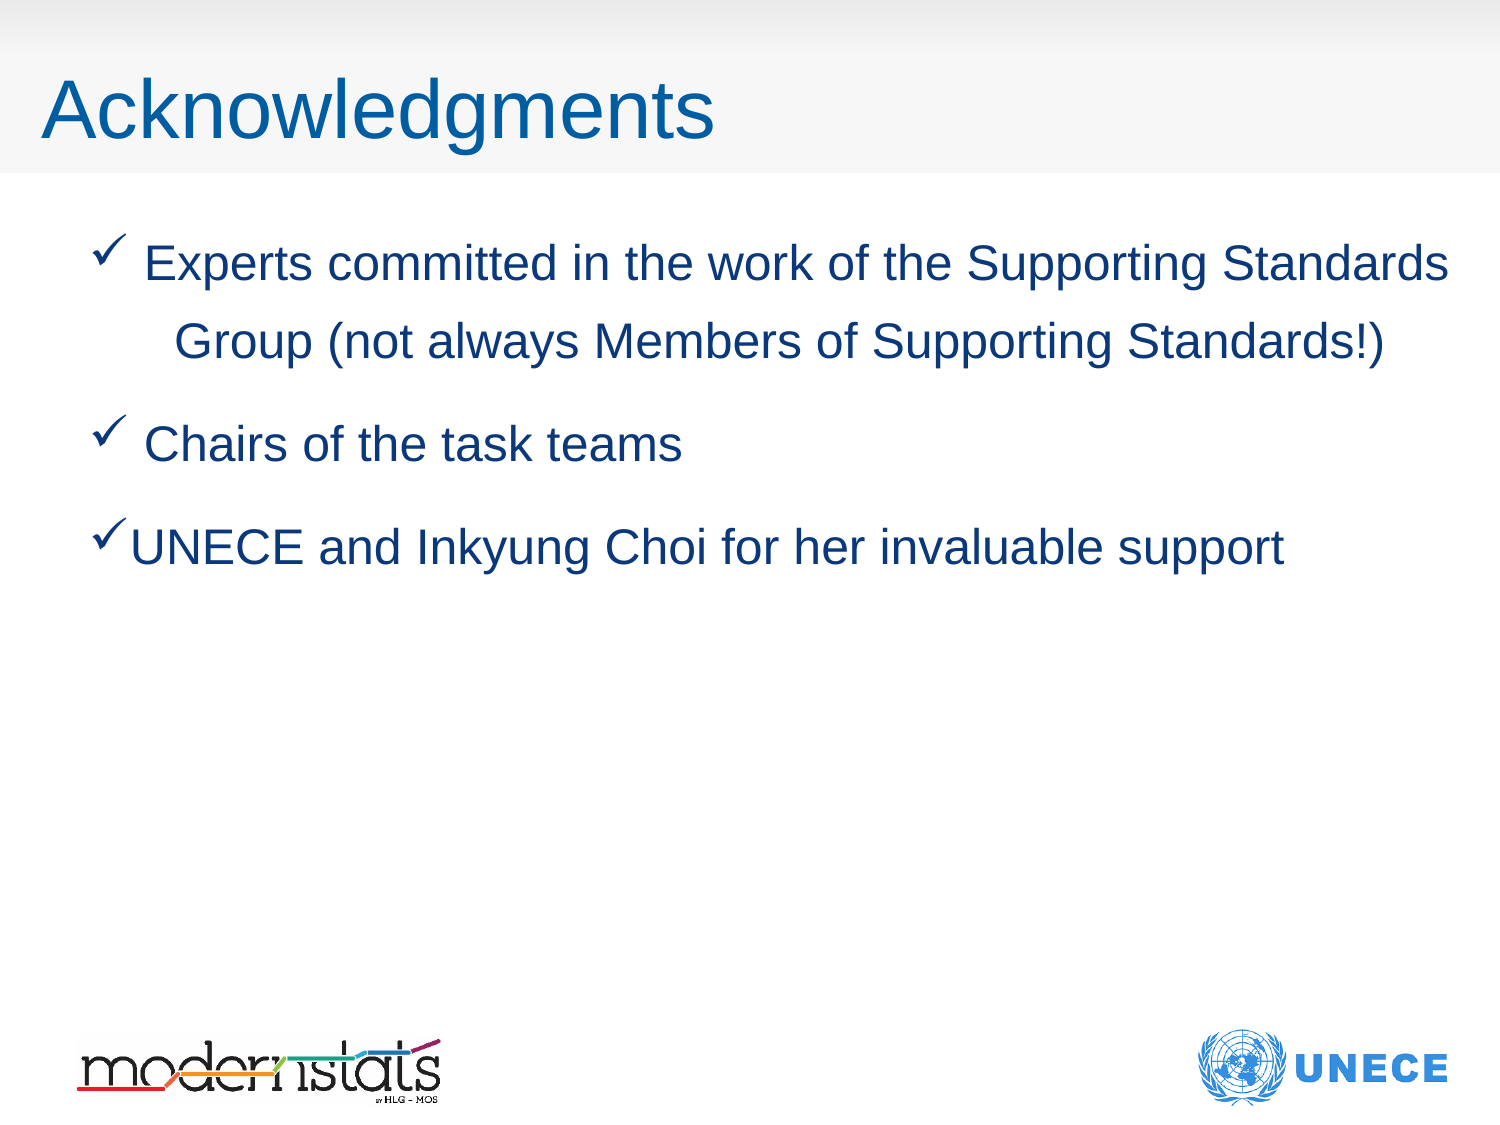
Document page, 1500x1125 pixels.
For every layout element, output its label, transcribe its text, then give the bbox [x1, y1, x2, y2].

picture [1198, 1030, 1447, 1106]
list Experts committed in the work of the Supporting Standards Group (not always Members of Supporting Standards!) Chairs of the task teams UNECE and Inkyung Choi for her invaluable support [88, 212, 1459, 1030]
title Acknowledgments [41, 33, 1459, 157]
picture [76, 1034, 441, 1106]
